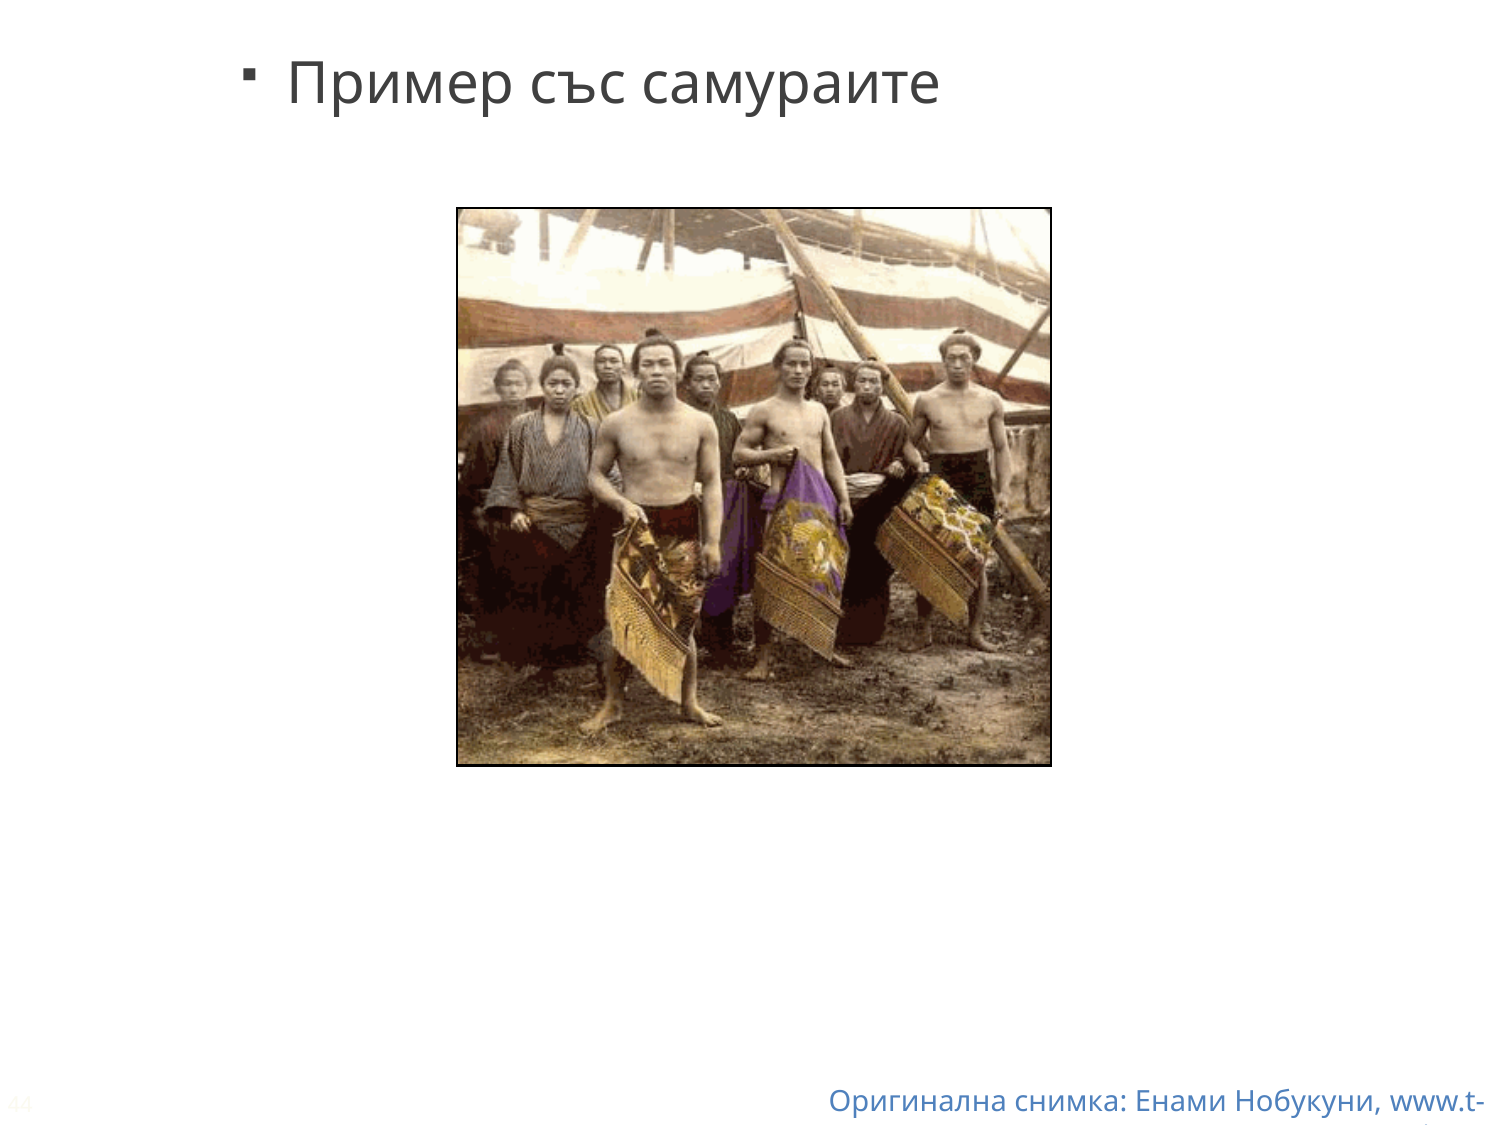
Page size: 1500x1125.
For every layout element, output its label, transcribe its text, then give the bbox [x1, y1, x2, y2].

text_box Оригинална снимка: Енами Нобукуни, www.t-enami.org [749, 1074, 1500, 1125]
list Пример със самураите [150, 37, 1488, 1113]
picture [457, 209, 1051, 765]
